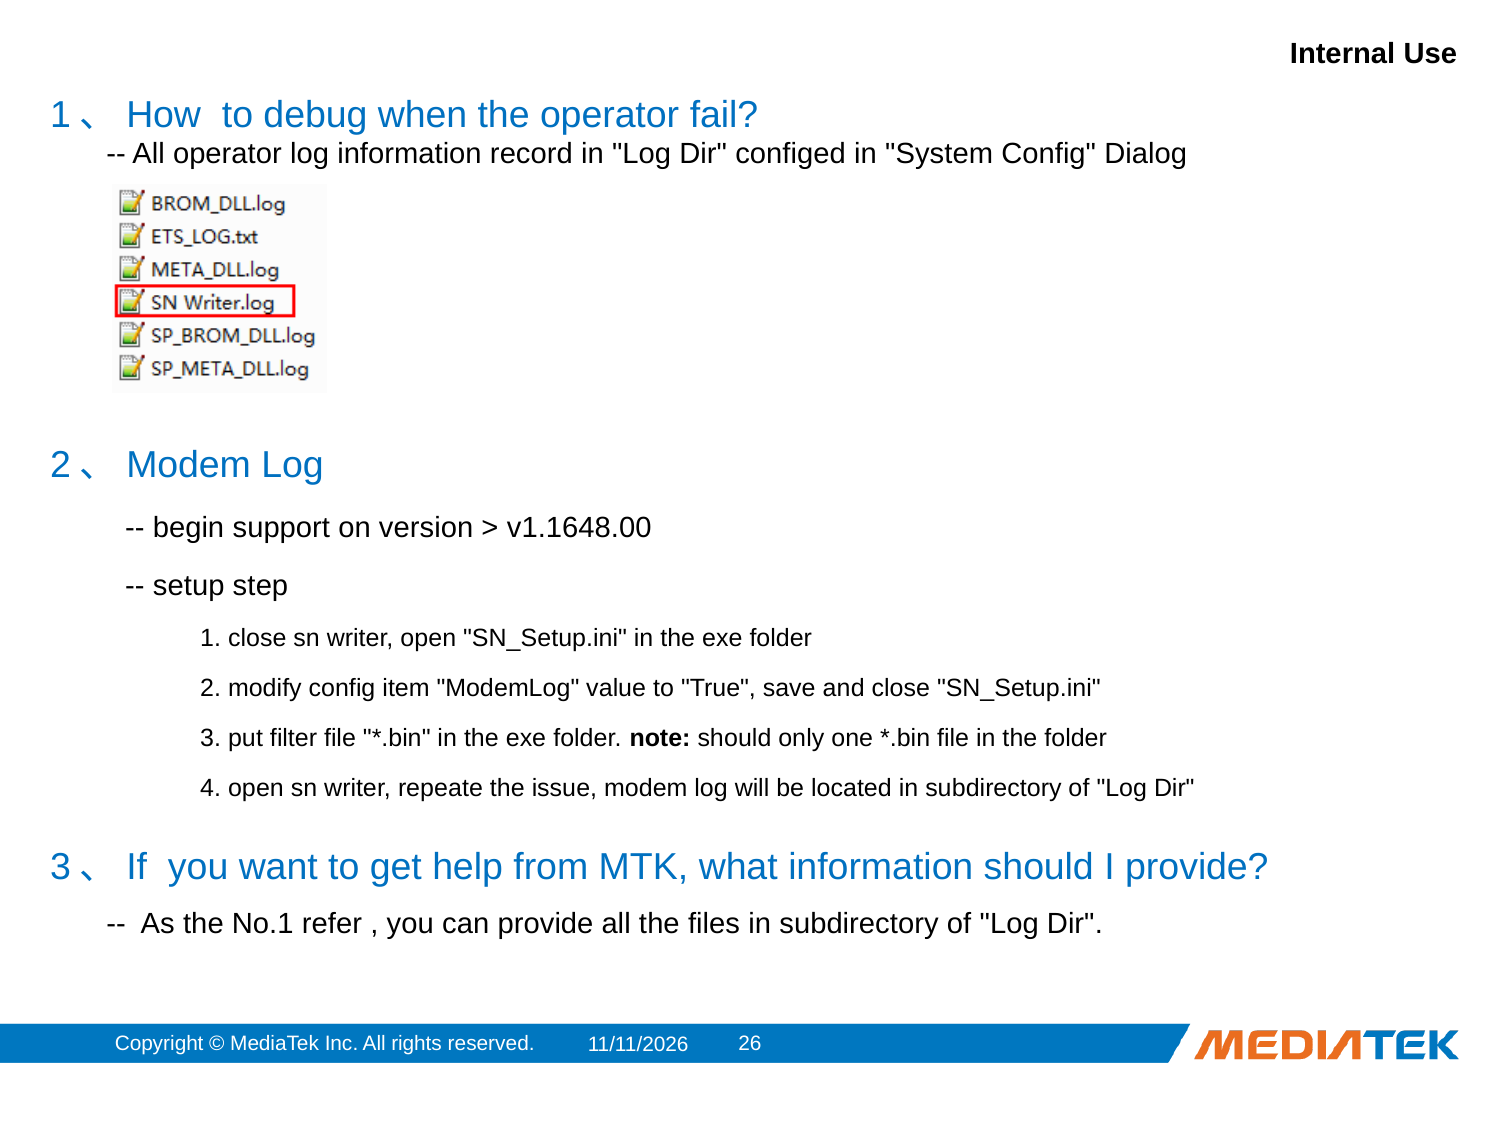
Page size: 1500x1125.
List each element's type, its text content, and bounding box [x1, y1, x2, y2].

footer Copyright © MediaTek Inc. All rights reserved. [99, 1022, 573, 1090]
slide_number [573, 1022, 711, 1090]
picture [111, 184, 327, 393]
picture [789, 1023, 1459, 1063]
picture [0, 1023, 99, 1063]
list 1、How to debug when the operator fail? -- All operator log information record in "Log Dir" configed in "System Config" Dialog 2、Modem Log -- begin support on version > v1.1648.00 -- setup step 1. close sn writer, open "SN_Setup.ini" in the exe folder 2. modify config item "ModemLog" value to "True", save and close "SN_Setup.ini" 3. put filter file "*.bin" in the exe folder. note: should only one *.bin file in the folder 4. open sn writer, repeate the issue, modem log will be located in subdirectory of "Log Dir" 3、If you want to get help from MTK, what information should I provide? -- As the No.1 refer , you can provide all the files in subdirectory of "Log Dir". [34, 81, 1471, 998]
slide_number 25 [711, 1022, 789, 1090]
